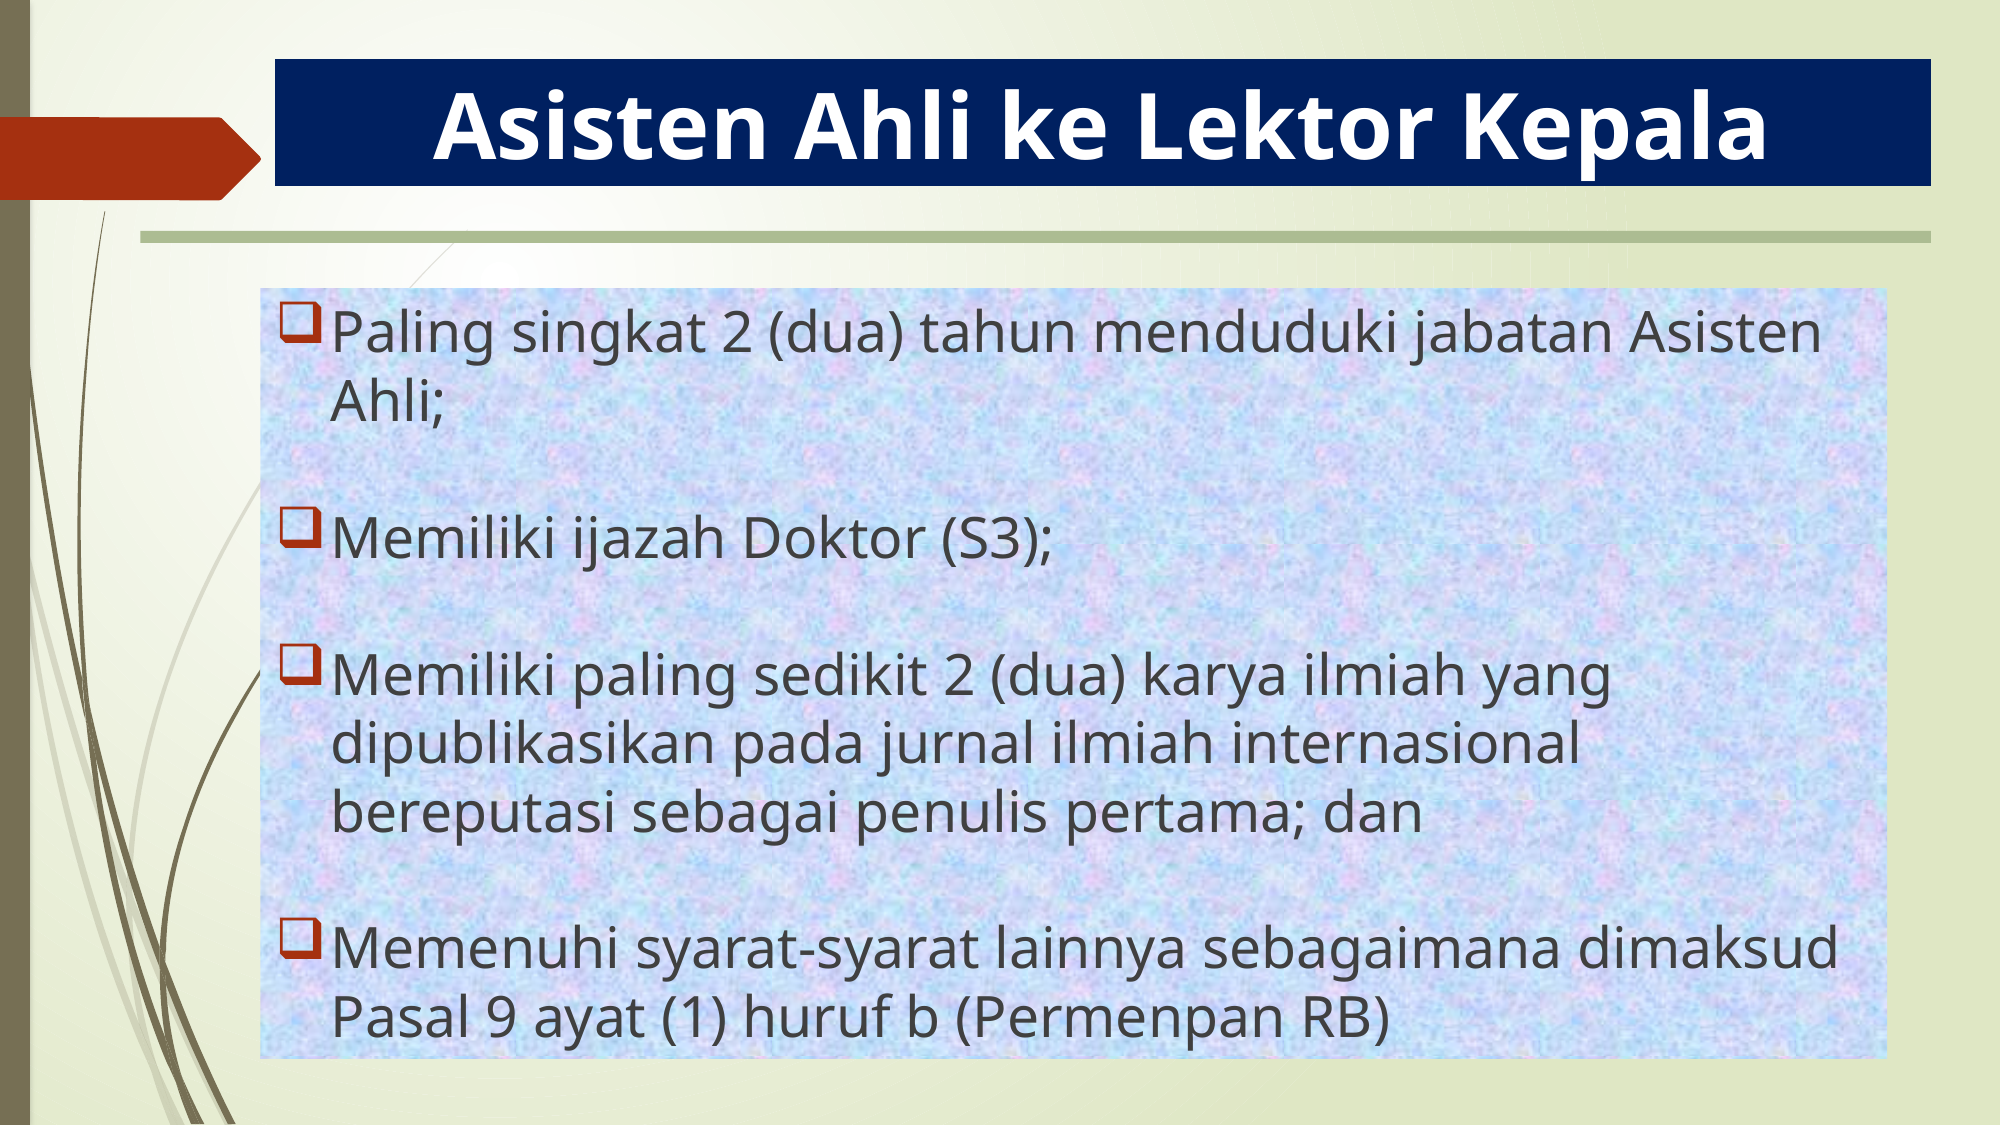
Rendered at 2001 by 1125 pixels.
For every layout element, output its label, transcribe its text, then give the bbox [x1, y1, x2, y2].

text_box [139, 230, 1932, 244]
list Paling singkat 2 (dua) tahun menduduki jabatan Asisten Ahli; Memiliki ijazah Doktor (S3); Memiliki paling sedikit 2 (dua) karya ilmiah yang dipublikasikan pada jurnal ilmiah internasional bereputasi sebagai penulis pertama; dan Memenuhi syarat-syarat lainnya sebagaimana dimaksud Pasal 9 ayat (1) huruf b (Permenpan RB) [260, 288, 1888, 1059]
title Asisten Ahli ke Lektor Kepala [275, 59, 1931, 186]
